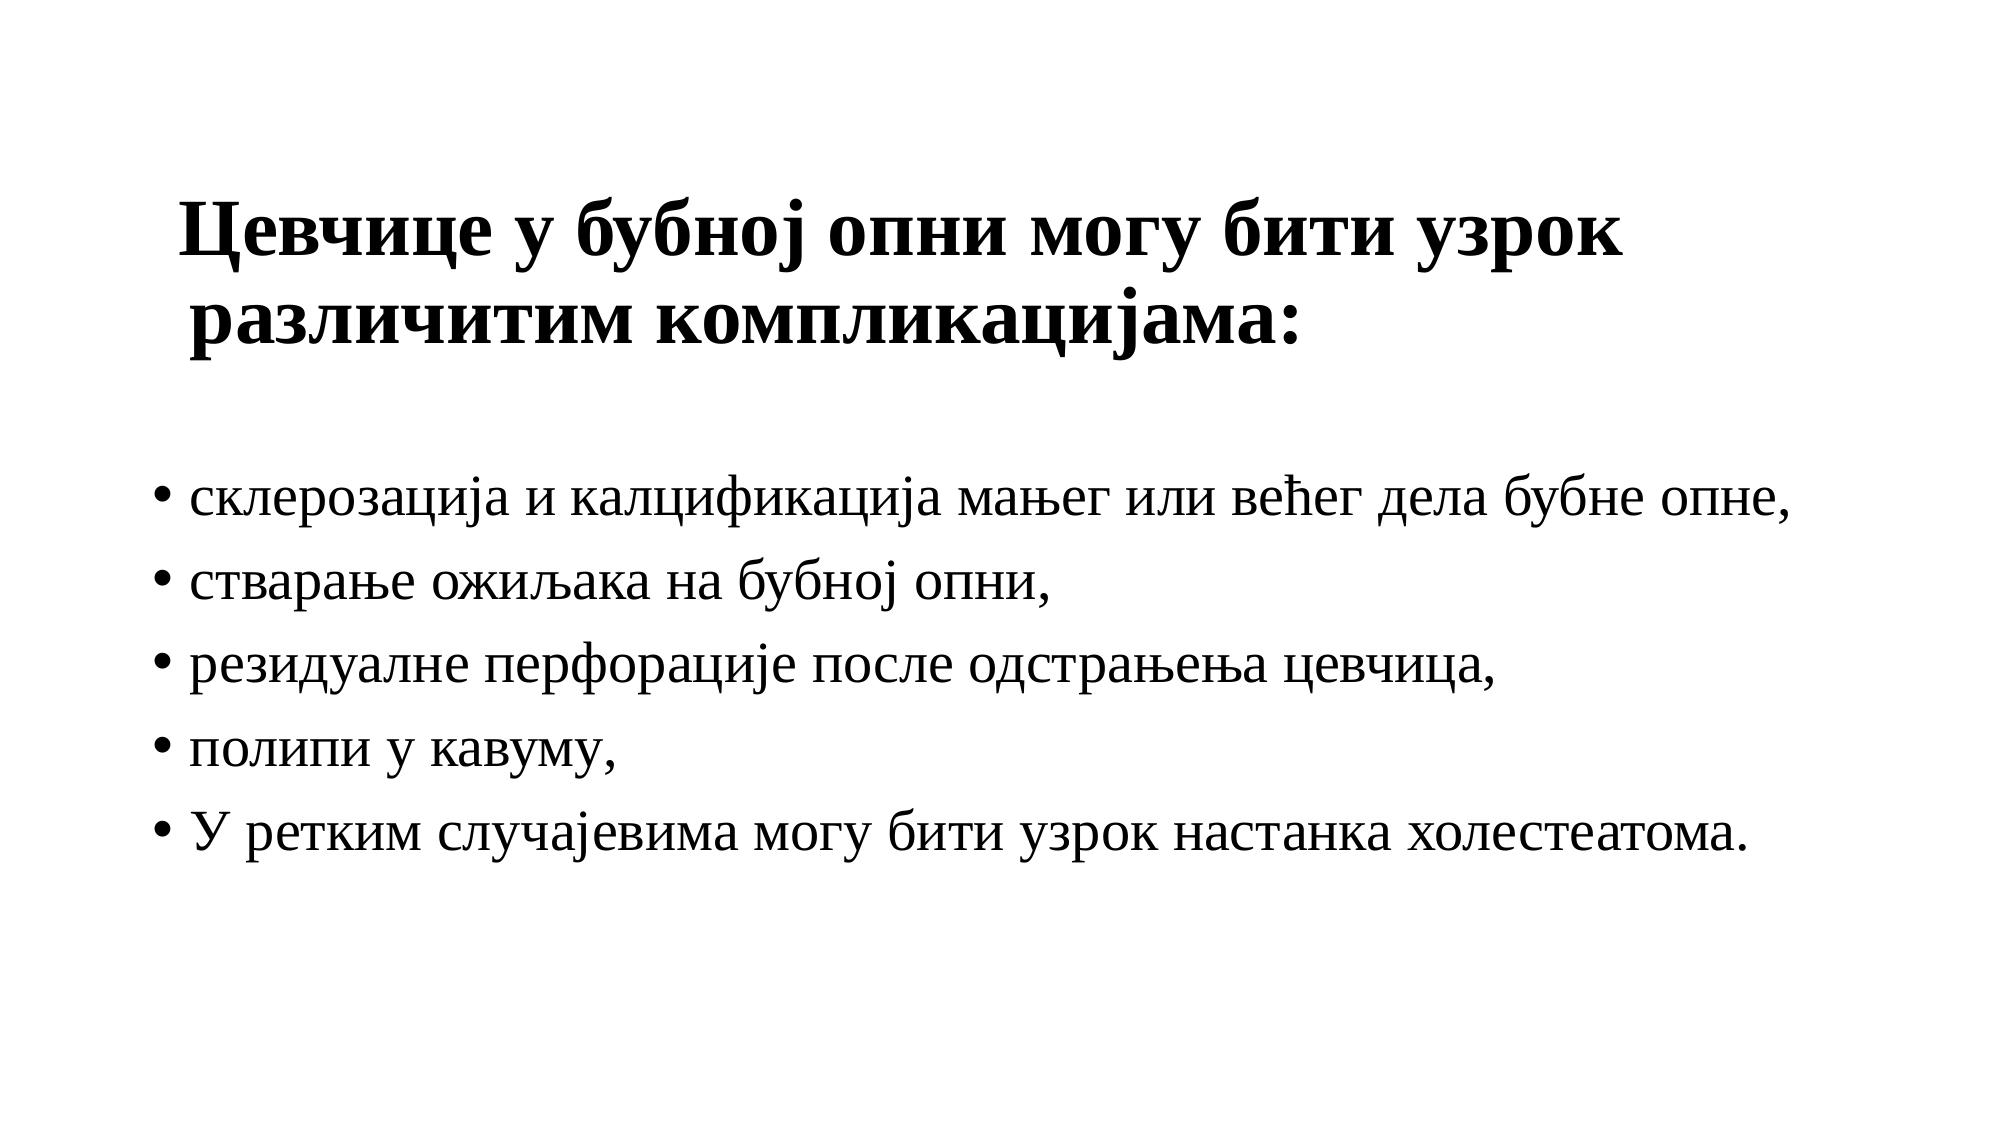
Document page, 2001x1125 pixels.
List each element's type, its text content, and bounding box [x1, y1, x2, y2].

list Цевчице у бубној опни могу бити узрок различитим компликацијама: склерозација и калцификација мањег или већег дела бубне опне, стварање ожиљака на бубној опни, резидуалне перфорације после одстрањења цевчица, полипи у кавуму, У ретким случајевима могу бити узрок настанка холестеатома. [137, 177, 1863, 892]
